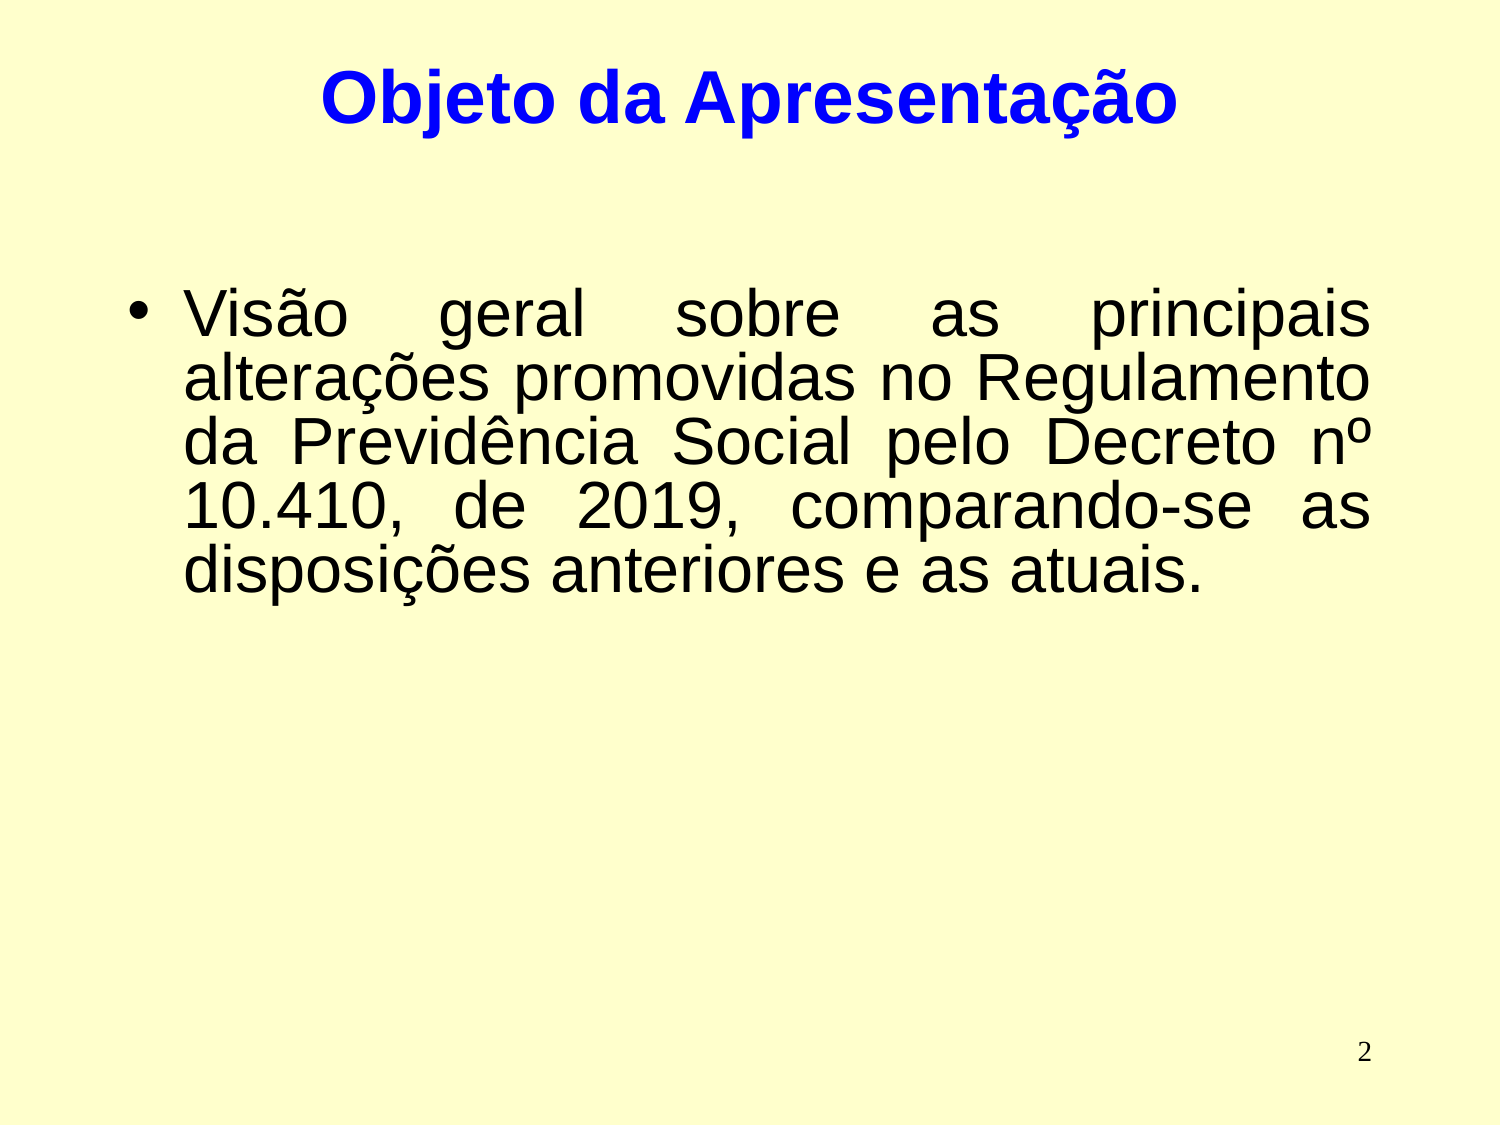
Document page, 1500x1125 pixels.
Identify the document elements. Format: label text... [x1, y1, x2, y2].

slide_number 2 [1074, 1048, 1388, 1101]
list Visão geral sobre as principais alterações promovidas no Regulamento da Previdência Social pelo Decreto nº 10.410, de 2019, comparando-se as disposições anteriores e as atuais. [112, 184, 1388, 1048]
title Objeto da Apresentação [112, 0, 1388, 184]
